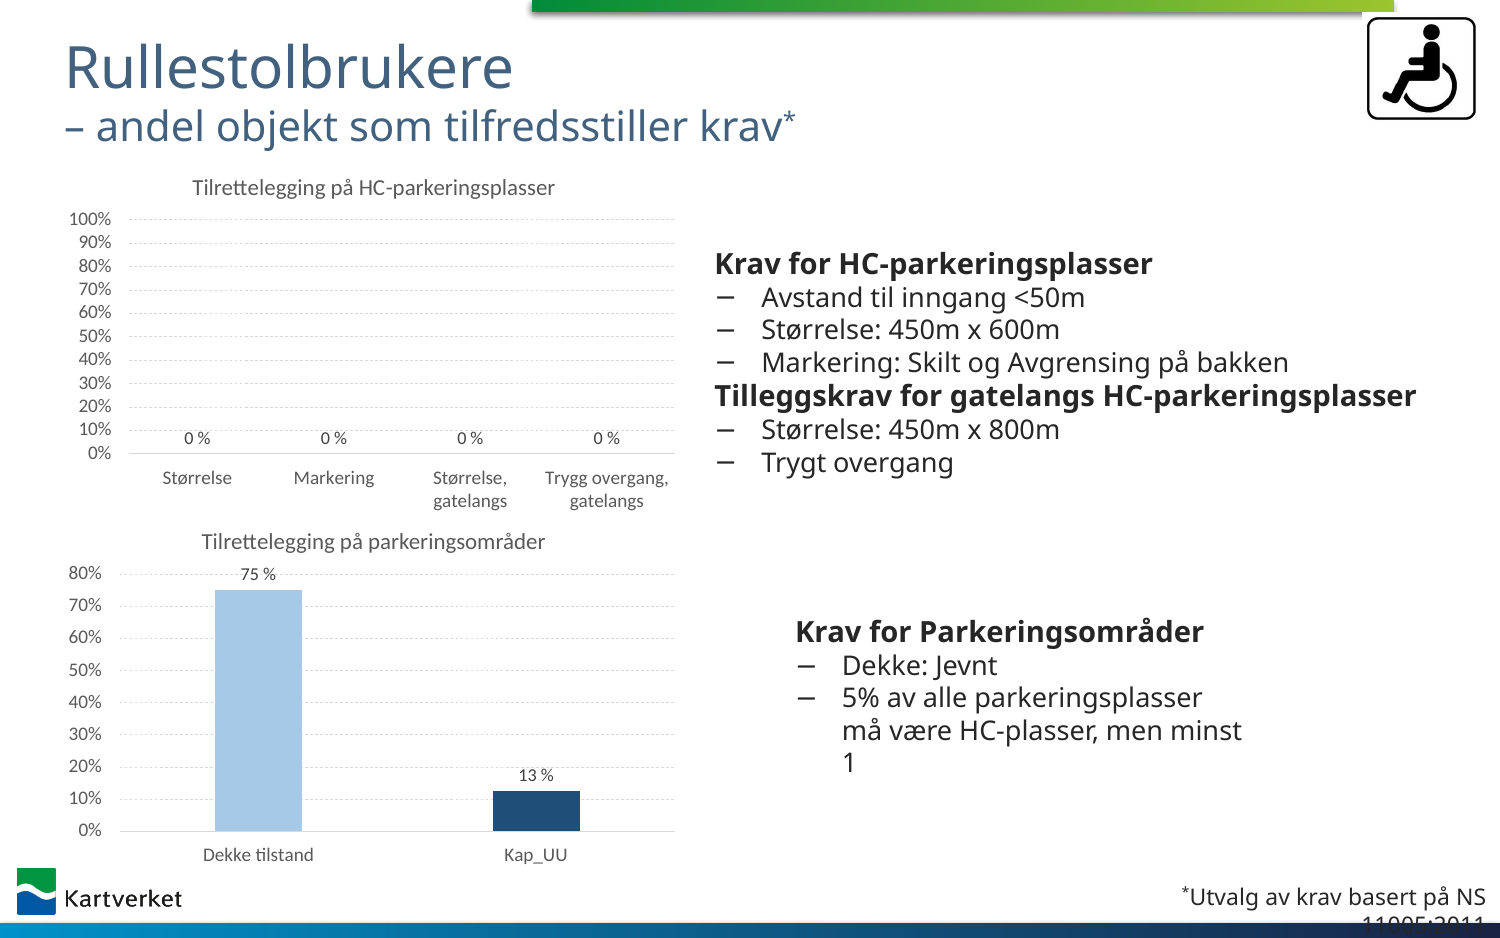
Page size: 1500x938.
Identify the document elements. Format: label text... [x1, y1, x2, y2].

text_box Krav for HC-parkeringsplasser Avstand til inngang <50m Størrelse: 450m x 600m Markering: Skilt og Avgrensing på bakken Tilleggskrav for gatelangs HC-parkeringsplasser Størrelse: 450m x 800m Trygt overgang [699, 237, 1433, 485]
text_box Krav for Parkeringsområder Dekke: Jevnt 5% av alle parkeringsplasser må være HC-plasser, men minst 1 [780, 605, 1261, 786]
picture [62, 520, 686, 874]
text_box Rullestolbrukere – andel objekt som tilfredsstiller krav* [49, 25, 1431, 158]
picture [1362, 12, 1481, 126]
text_box *Utvalg av krav basert på NS 11005:2011 [1068, 873, 1500, 938]
picture [62, 166, 686, 519]
